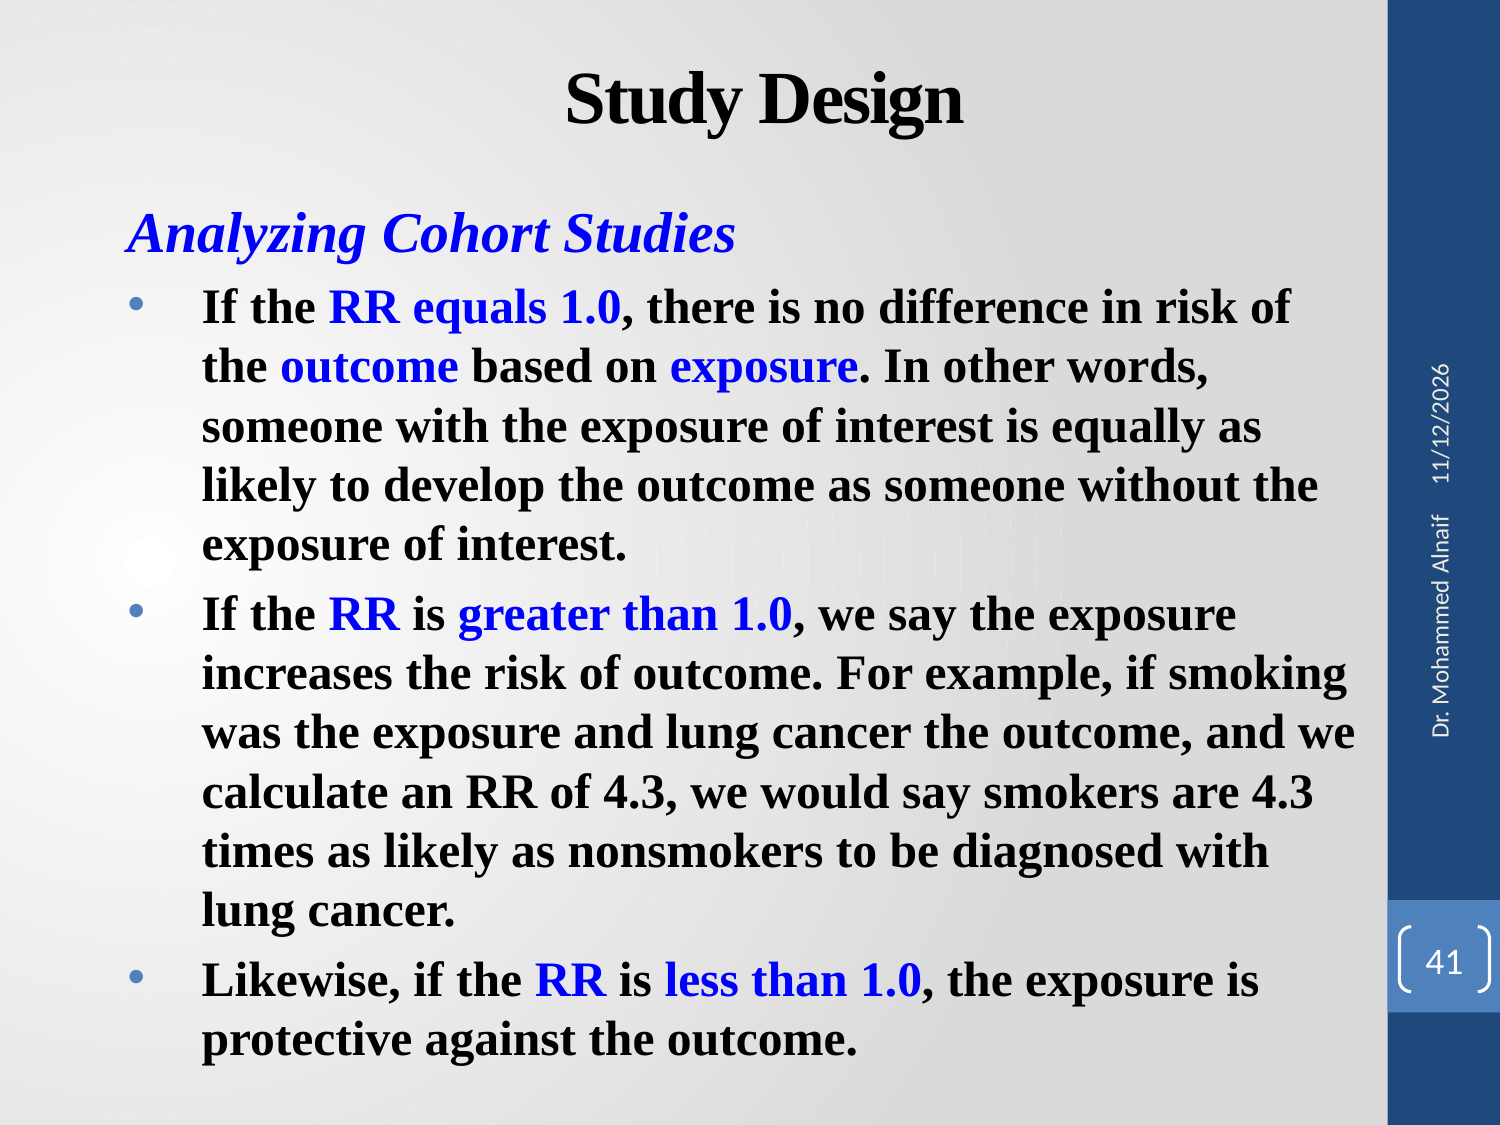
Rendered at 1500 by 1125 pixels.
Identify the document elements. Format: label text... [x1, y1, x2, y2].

title Study Design [112, 37, 1388, 147]
subtitle Analyzing Cohort Studies If the RR equals 1.0, there is no difference in risk of the outcome based on exposure. In other words, someone with the exposure of interest is equally as likely to develop the outcome as someone without the exposure of interest. If the RR is greater than 1.0, we say the exposure increases the risk of outcome. For example, if smoking was the exposure and lung cancer the outcome, and we calculate an RR of 4.3, we would say smokers are 4.3 times as likely as nonsmokers to be diagnosed with lung cancer. Likewise, if the RR is less than 1.0, the exposure is protective against the outcome. [112, 187, 1375, 1075]
footer Dr. Mohammed Alnaif [1408, 500, 1469, 889]
slide_number 41 [1397, 925, 1492, 994]
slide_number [1408, 100, 1469, 500]
